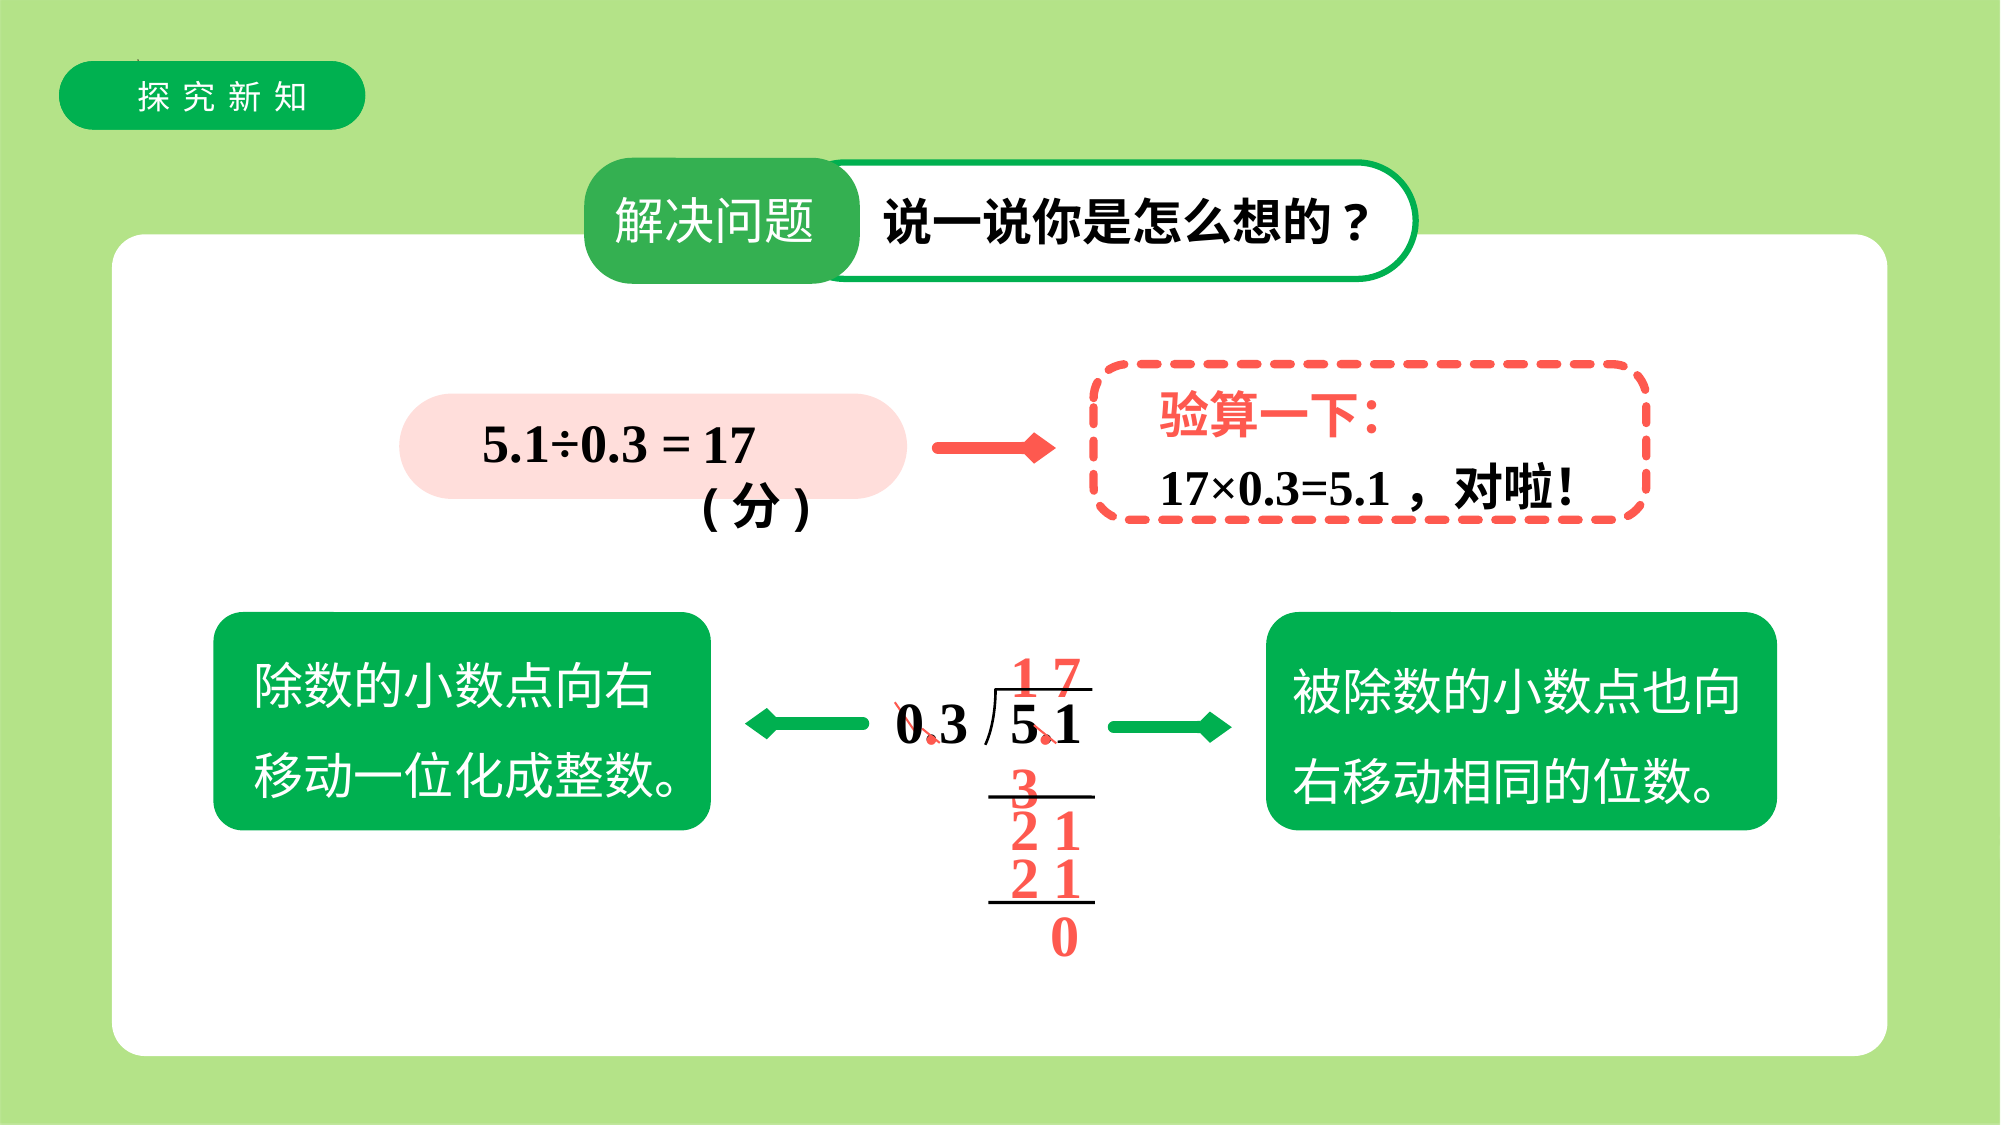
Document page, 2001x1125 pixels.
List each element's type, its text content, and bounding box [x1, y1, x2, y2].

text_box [399, 393, 908, 499]
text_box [938, 363, 1647, 520]
picture [0, 0, 2001, 1125]
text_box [880, 596, 1099, 977]
text_box 探究新知 [111, 68, 333, 124]
text_box 看一看，什么？ [110, 233, 1889, 1058]
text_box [213, 612, 863, 831]
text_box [584, 157, 1416, 284]
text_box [1114, 612, 1778, 831]
